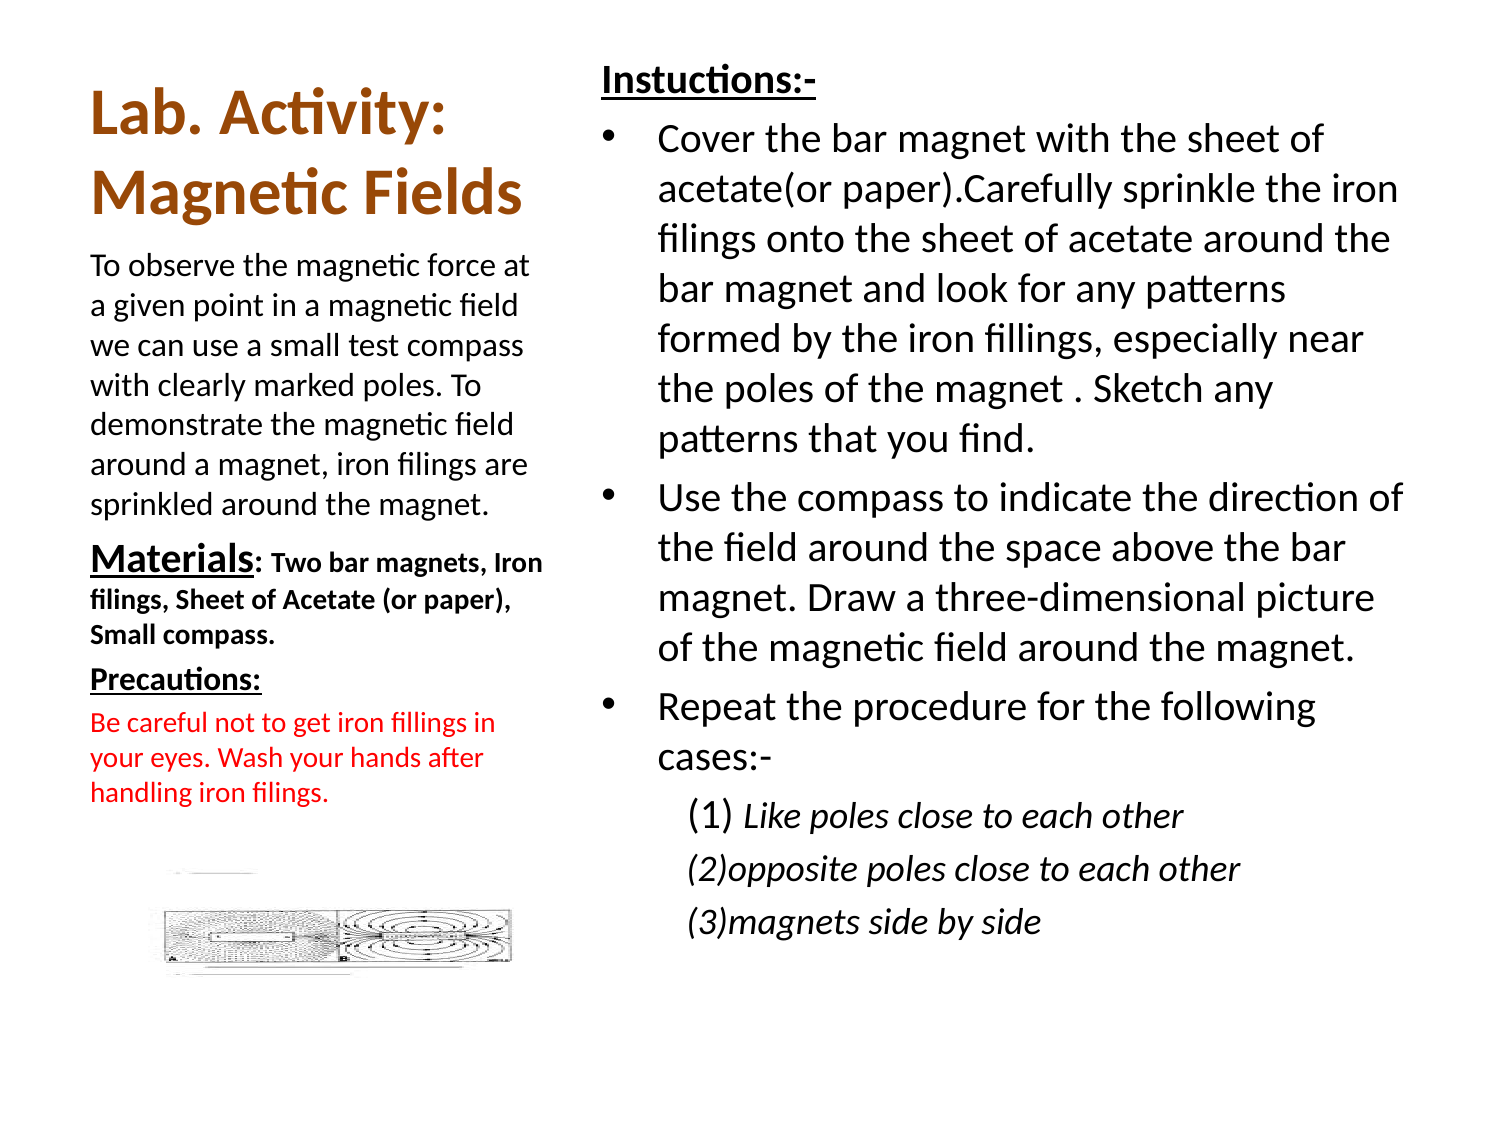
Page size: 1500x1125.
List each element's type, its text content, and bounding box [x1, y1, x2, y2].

picture [112, 812, 563, 1063]
title Lab. Activity: Magnetic Fields [75, 44, 569, 235]
list To observe the magnetic force at a given point in a magnetic field we can use a small test compass with clearly marked poles. To demonstrate the magnetic field around a magnet, iron filings are sprinkled around the magnet. Materials: Two bar magnets, Iron filings, Sheet of Acetate (or paper), Small compass. Precautions: Be careful not to get iron fillings in your eyes. Wash your hands after handling iron filings. [75, 235, 569, 1005]
list Instuctions:- Cover the bar magnet with the sheet of acetate(or paper).Carefully sprinkle the iron filings onto the sheet of acetate around the bar magnet and look for any patterns formed by the iron fillings, especially near the poles of the magnet . Sketch any patterns that you find. Use the compass to indicate the direction of the field around the space above the bar magnet. Draw a three-dimensional picture of the magnetic field around the magnet. Repeat the procedure for the following cases:- (1) Like poles close to each other (2)opposite poles close to each other (3)magnets side by side [586, 44, 1425, 1005]
